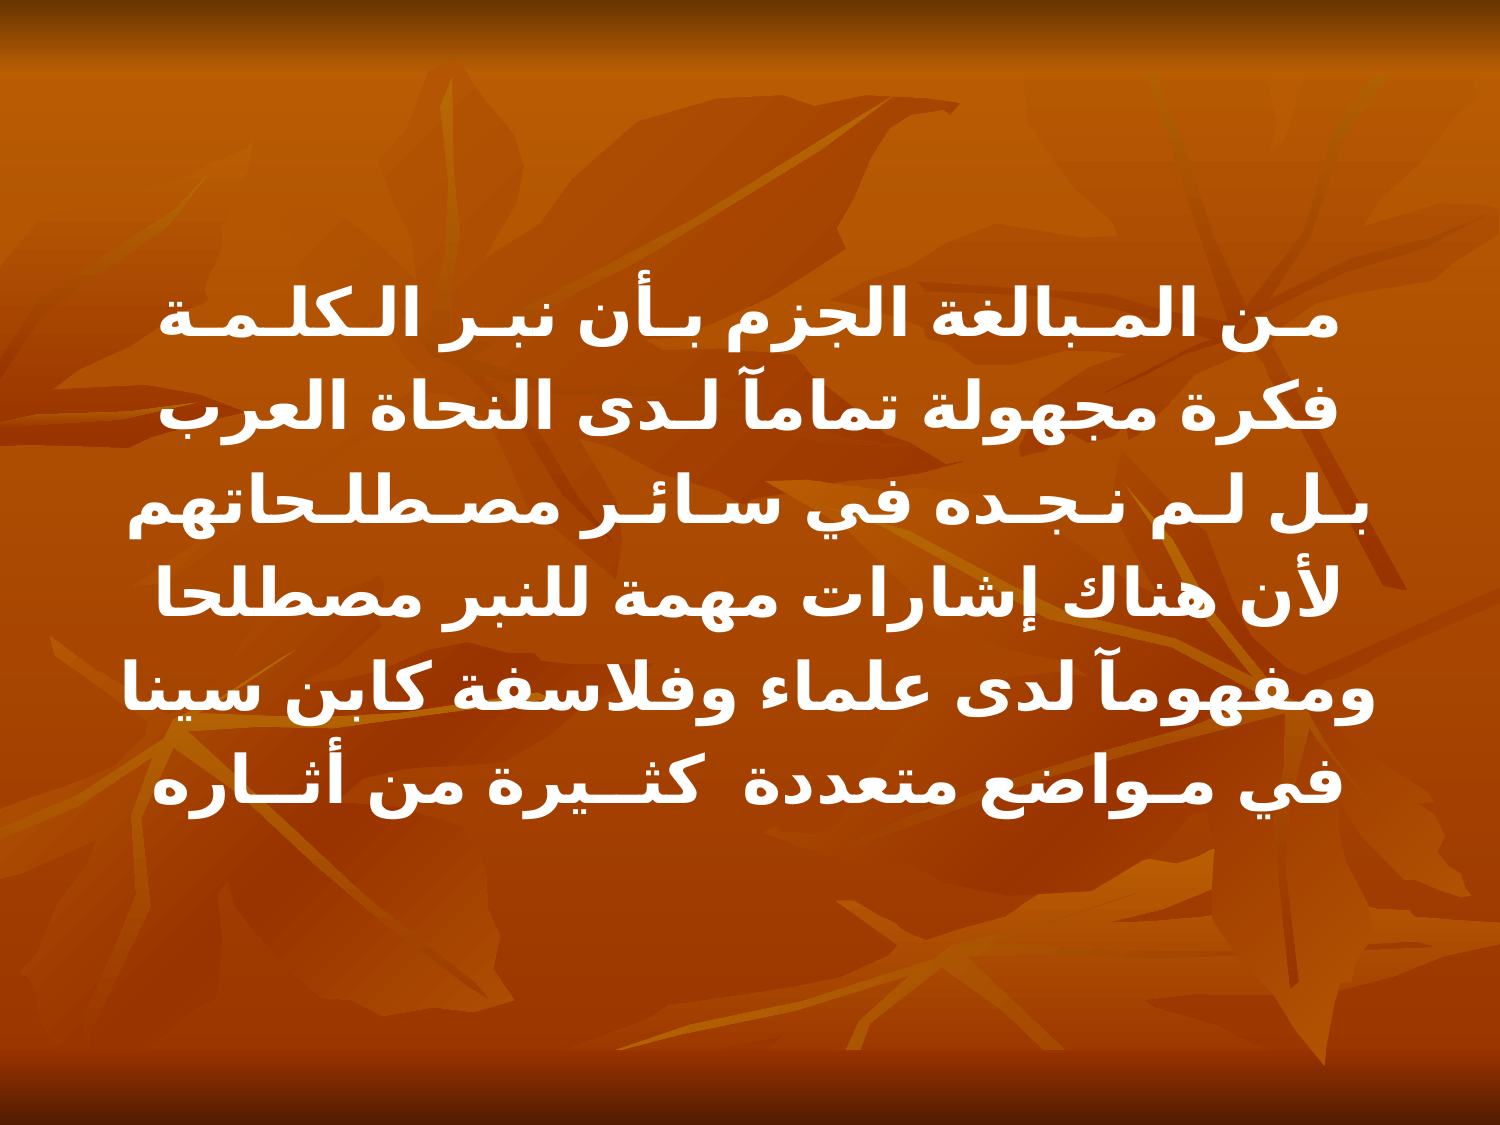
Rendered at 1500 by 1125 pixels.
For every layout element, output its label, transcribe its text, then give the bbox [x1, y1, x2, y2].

list مـن المـبالغة الجزم بـأن نبـر الـكلـمـة فكرة مجهولة تمامآ لـدى النحاة العرب بـل لـم نـجـده في سـائـر مصـطلـحاتهم لأن هناك إشارات مهمة للنبر مصطلحا ومفهومآ لدى علماء وفلاسفة كابن سينا في مـواضع متعددة كثــيرة من أثــاره [75, 262, 1425, 1006]
